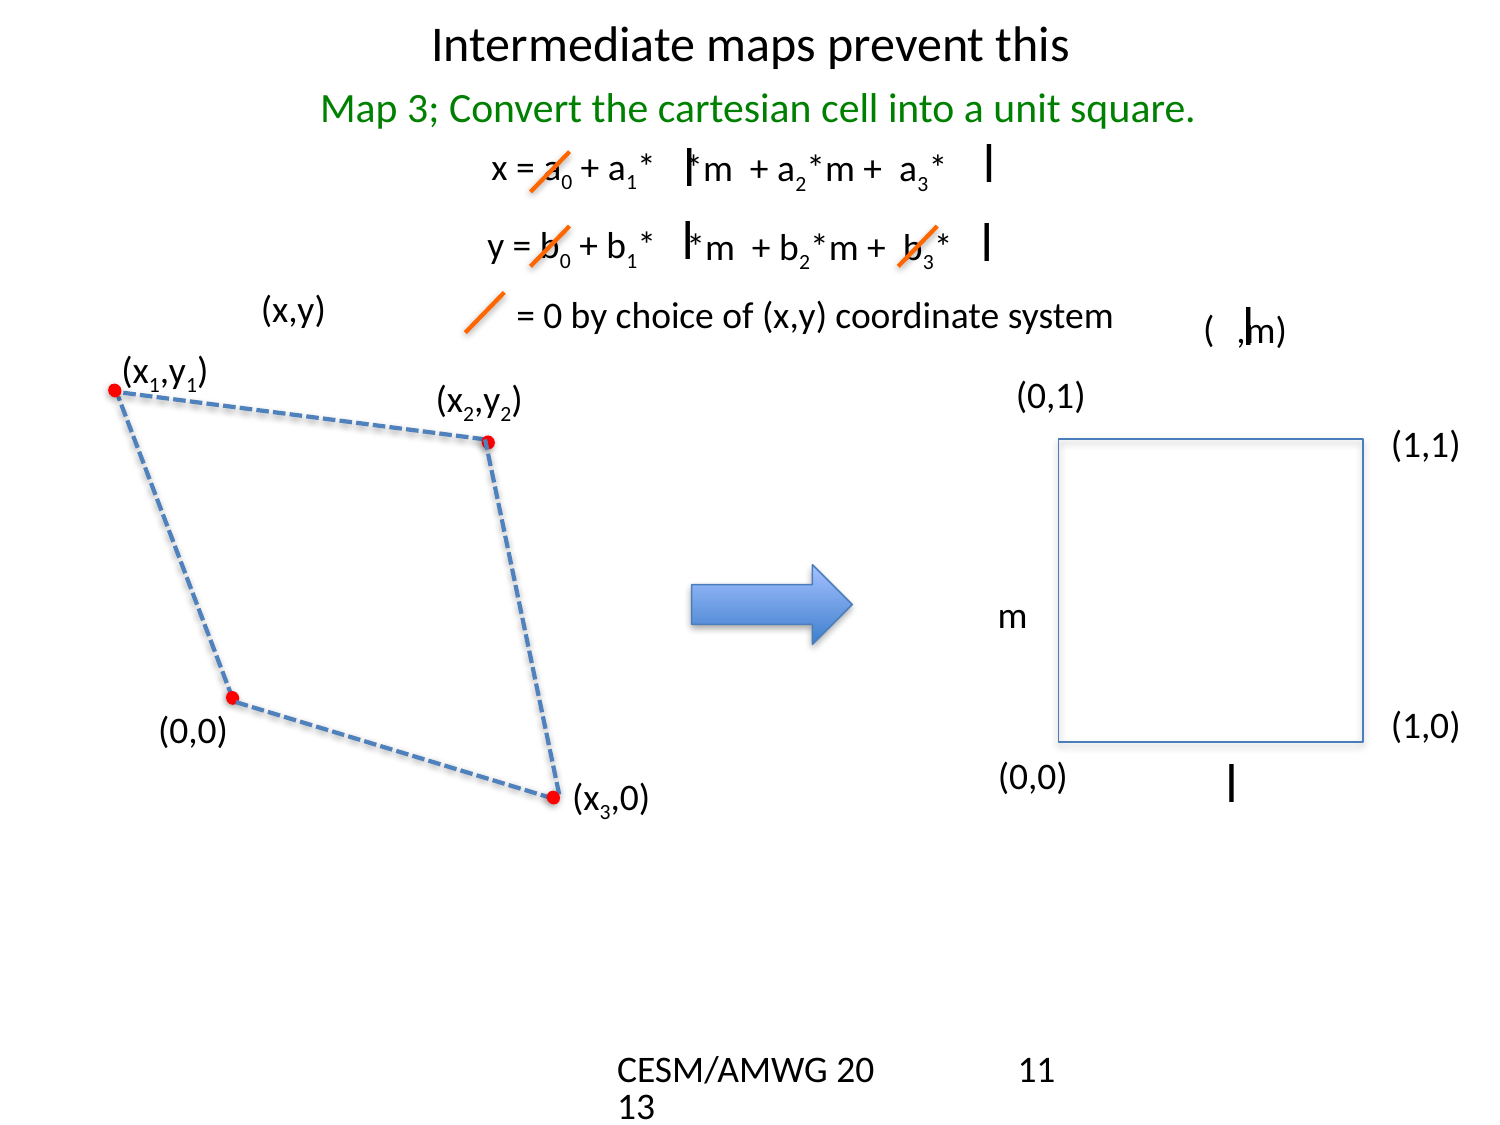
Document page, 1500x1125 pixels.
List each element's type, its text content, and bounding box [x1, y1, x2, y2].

text_box [690, 564, 853, 646]
footer CESM/AMWG 2013 [602, 1037, 892, 1098]
slide_number 11 [1002, 1037, 1075, 1098]
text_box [982, 287, 1477, 821]
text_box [464, 124, 1135, 345]
text_box Map 3; Convert the cartesian cell into a unit square. [305, 73, 1212, 139]
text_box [107, 277, 654, 811]
text_box Intermediate maps prevent this [416, 3, 1085, 73]
